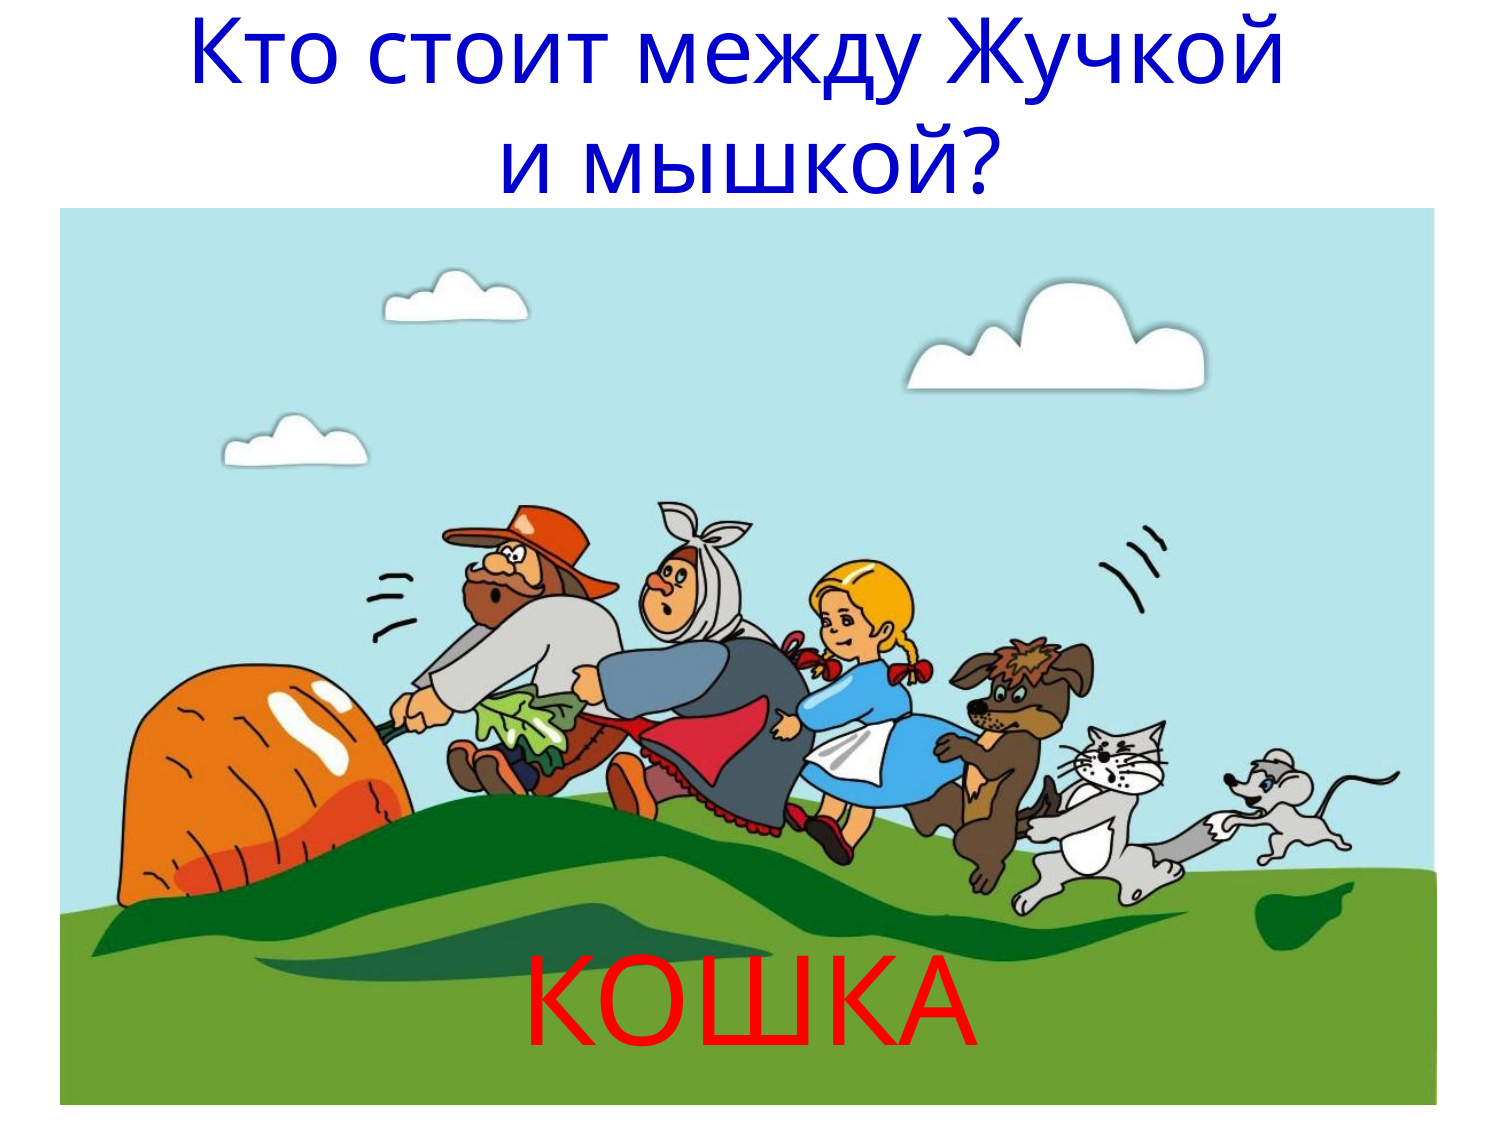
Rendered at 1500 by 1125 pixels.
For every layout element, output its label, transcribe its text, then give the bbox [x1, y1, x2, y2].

picture [60, 208, 1437, 1105]
text_box Кто стоит между Жучкой и мышкой? [0, 22, 1500, 181]
